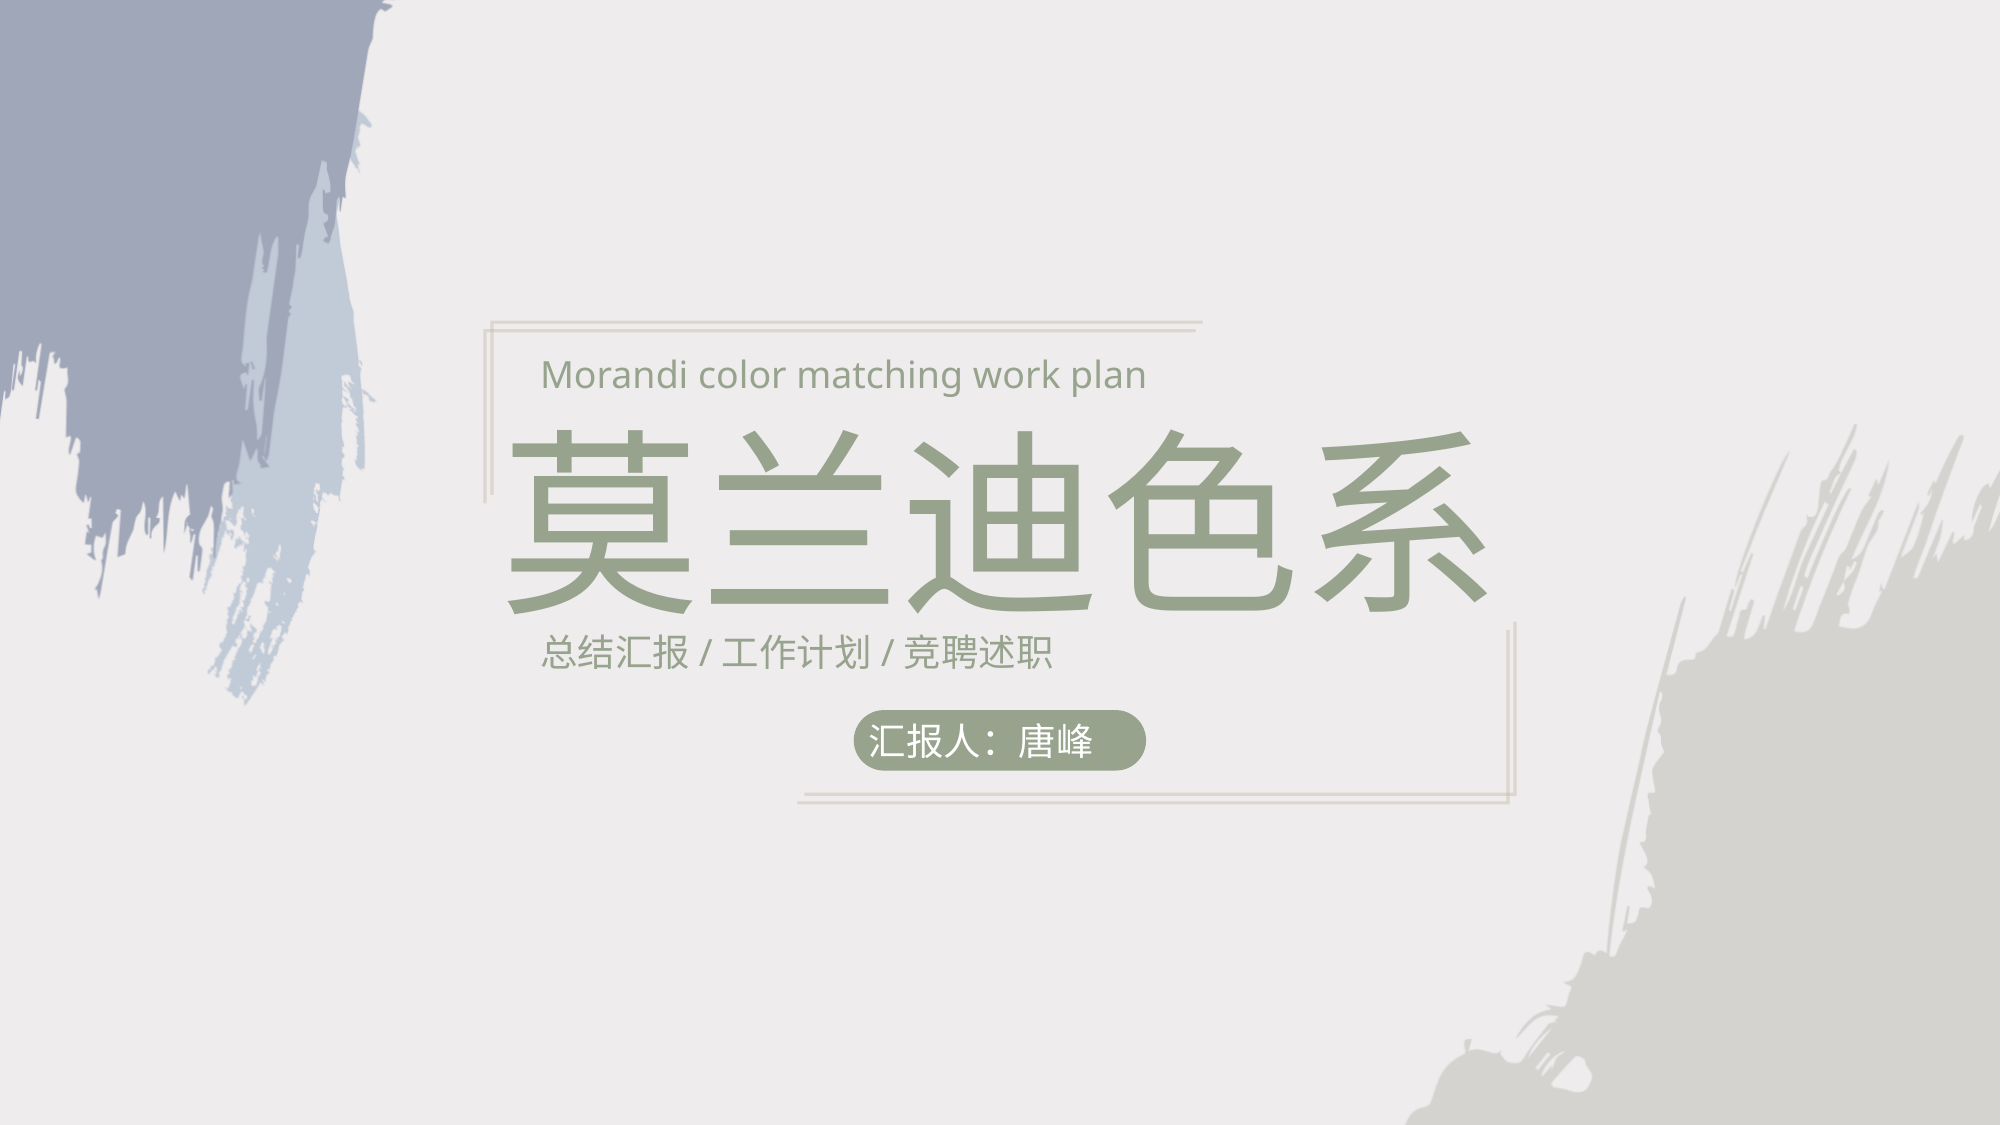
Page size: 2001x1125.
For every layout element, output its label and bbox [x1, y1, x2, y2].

picture [0, 0, 2000, 1125]
text_box [484, 321, 1515, 803]
